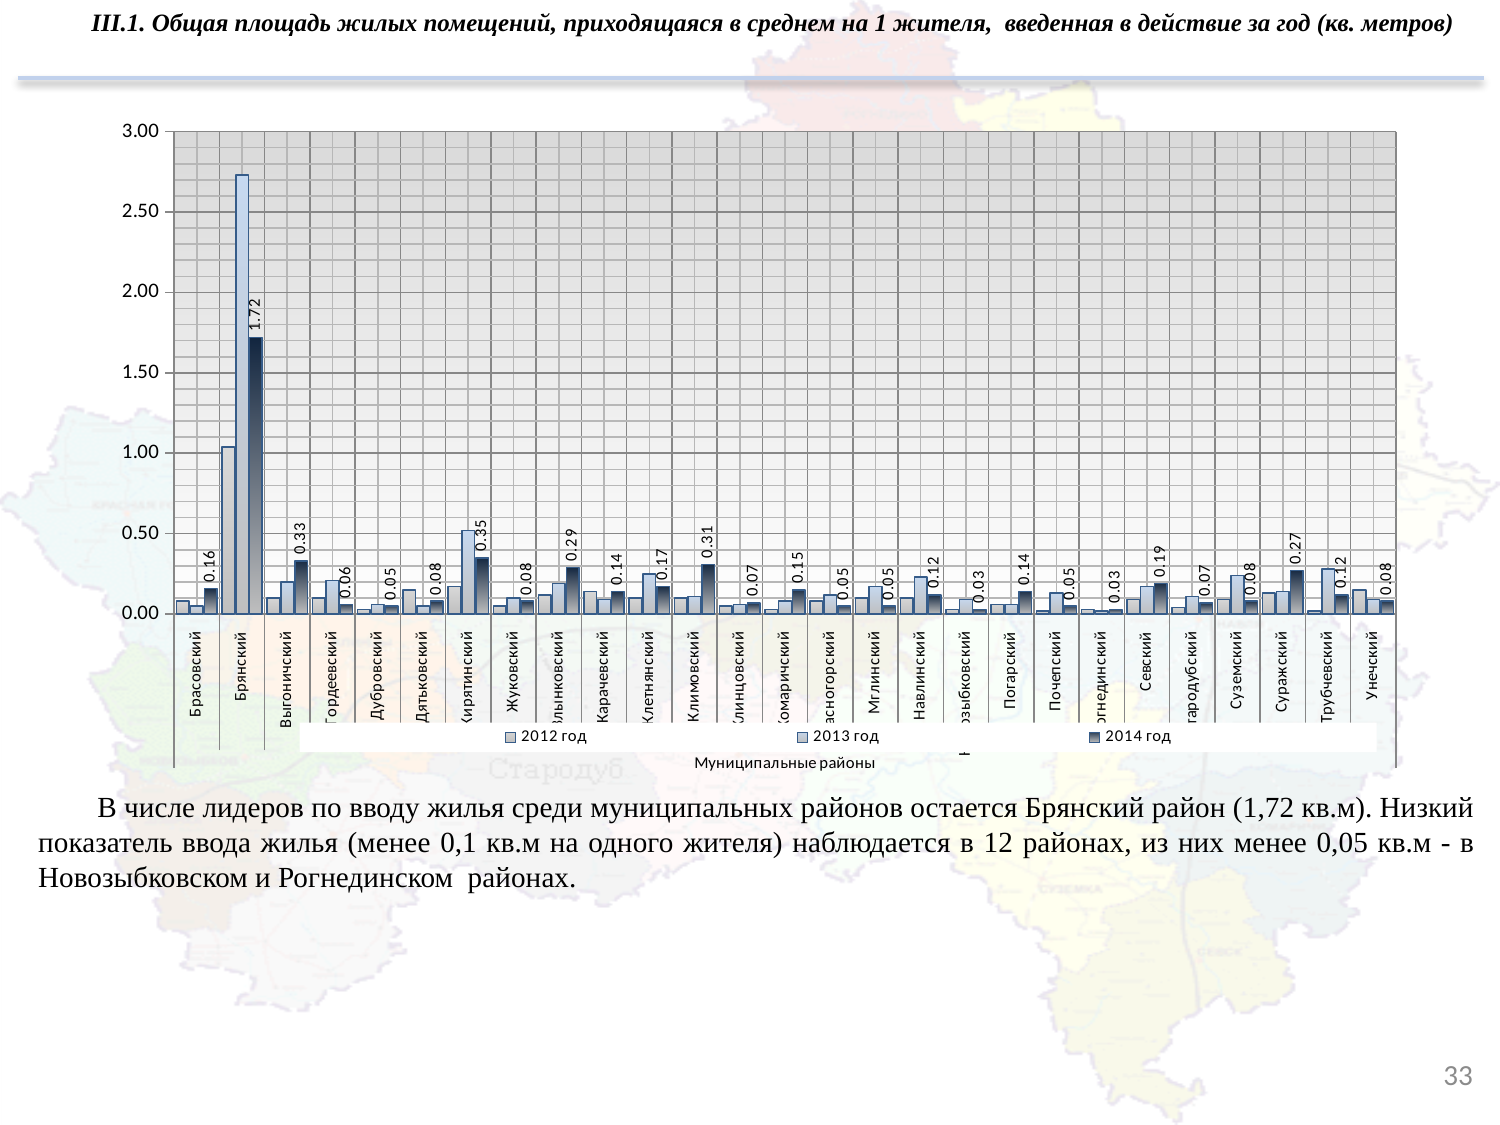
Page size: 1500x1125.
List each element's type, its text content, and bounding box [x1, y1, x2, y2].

text_box 33 [1399, 1034, 1488, 1113]
chart [34, 105, 1466, 774]
text_box В числе лидеров по вводу жилья среди муниципальных районов остается Брянский район (1,72 кв.м). Низкий показатель ввода жилья (менее 0,1 кв.м на одного жителя) наблюдается в 12 районах, из них менее 0,05 кв.м - в Новозыбковском и Рогнединском районах. [23, 780, 1491, 936]
text_box III.1. Общая площадь жилых помещений, приходящаяся в среднем на 1 жителя, введенная в действие за год (кв. метров) [52, 0, 1494, 44]
